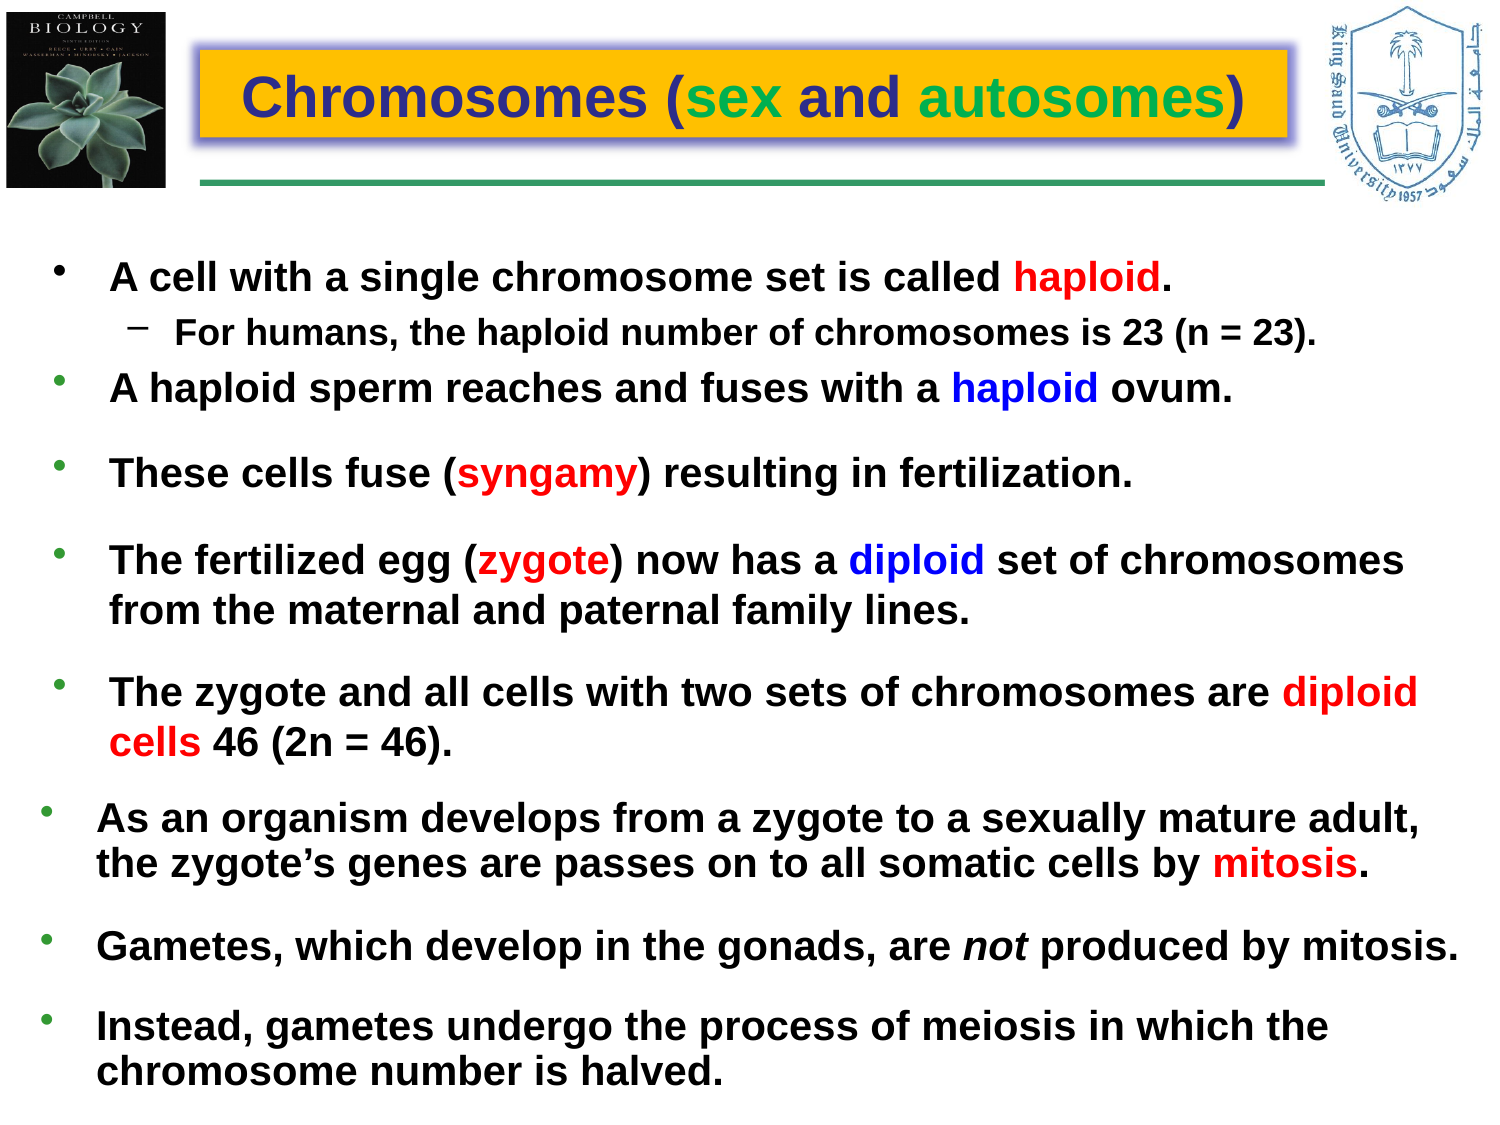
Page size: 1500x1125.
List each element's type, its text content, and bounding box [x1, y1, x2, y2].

text_box As an organism develops from a zygote to a sexually mature adult, the zygote’s genes are passes on to all somatic cells by mitosis. Gametes, which develop in the gonads, are not produced by mitosis. Instead, gametes undergo the process of meiosis in which the chromosome number is halved. [24, 789, 1475, 1102]
list A cell with a single chromosome set is called haploid. For humans, the haploid number of chromosomes is 23 (n = 23). A haploid sperm reaches and fuses with a haploid ovum. These cells fuse (syngamy) resulting in fertilization. The fertilized egg (zygote) now has a diploid set of chromosomes from the maternal and paternal family lines. The zygote and all cells with two sets of chromosomes are diploid cells 46 (2n = 46). [37, 242, 1438, 789]
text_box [5, 0, 1488, 209]
